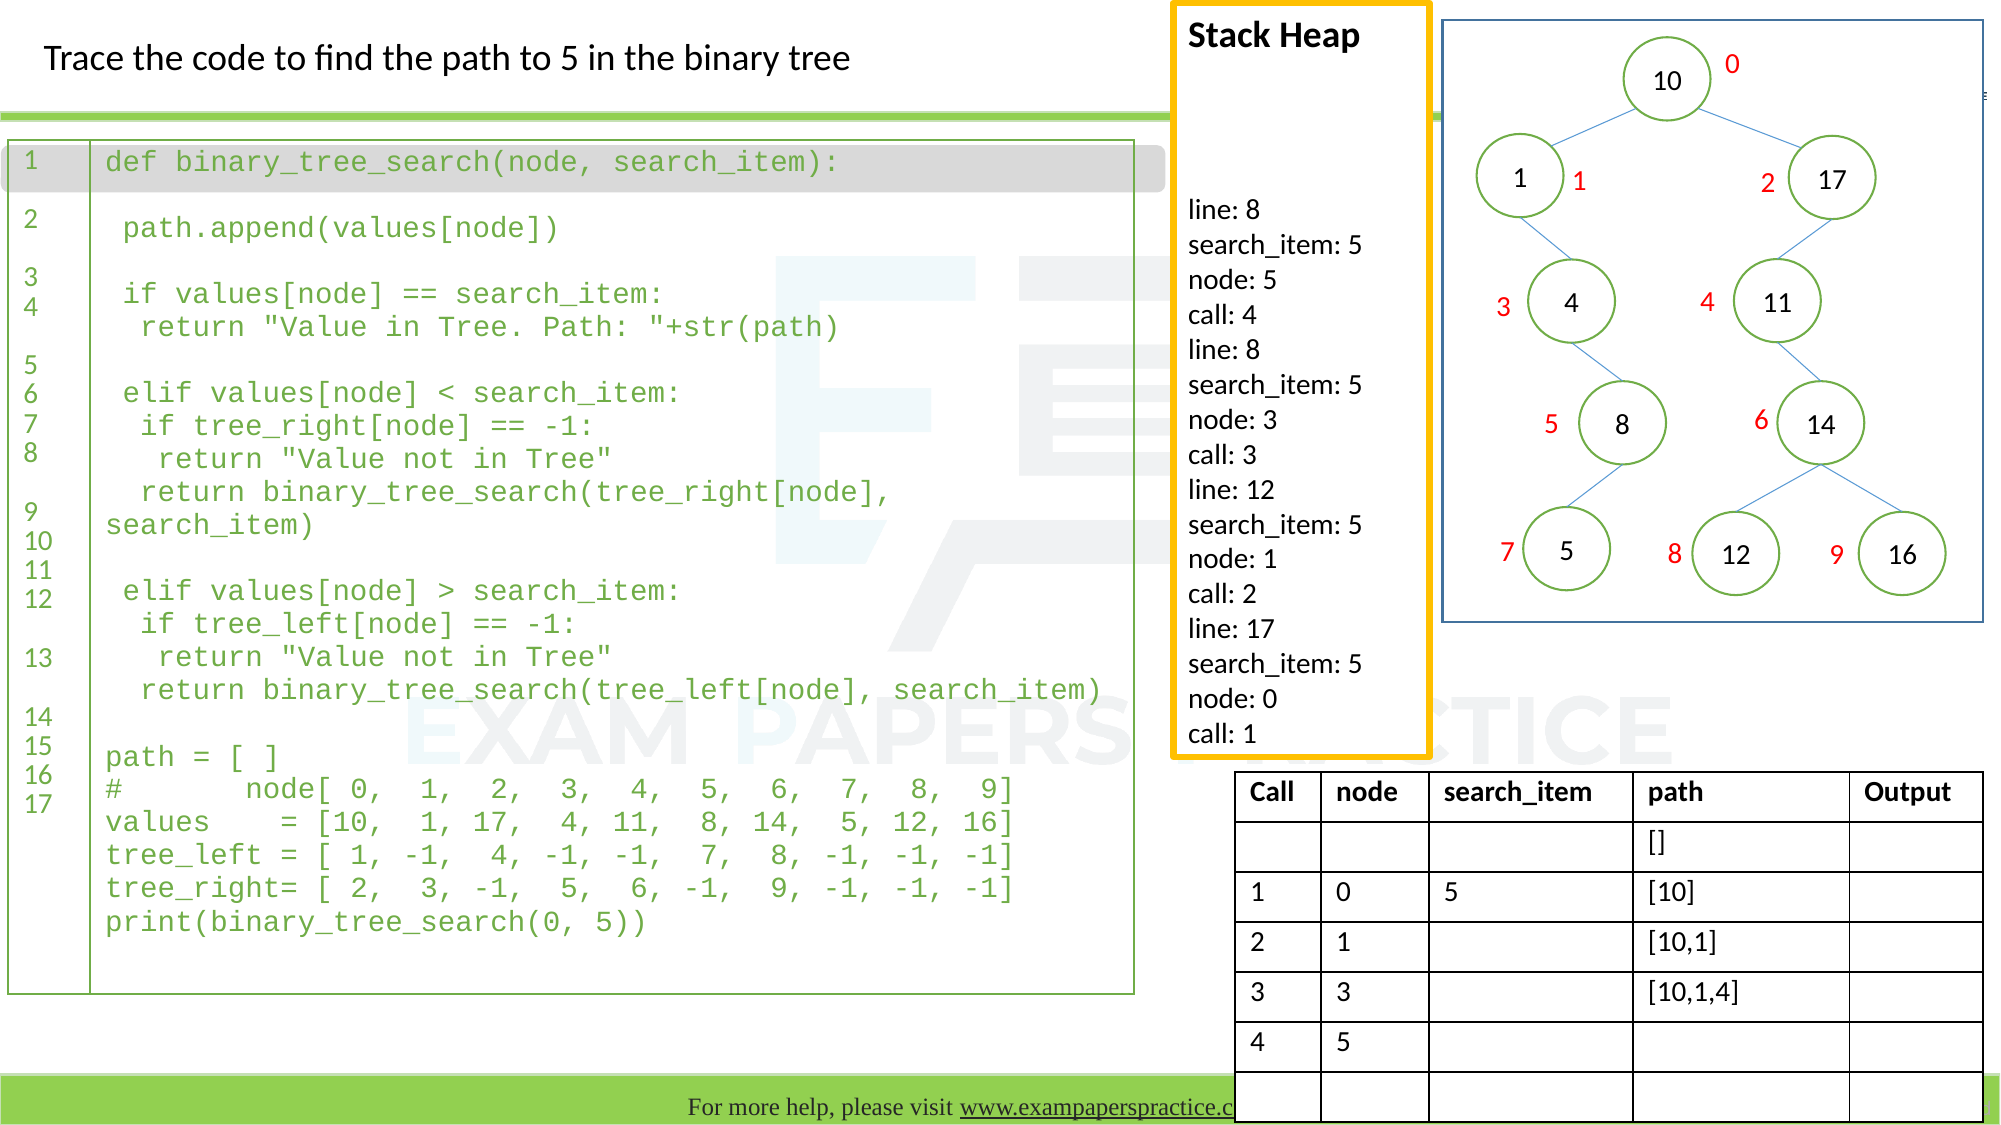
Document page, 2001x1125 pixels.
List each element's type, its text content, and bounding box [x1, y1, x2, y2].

table_cell 5 [1430, 873, 1632, 921]
table_cell [1850, 923, 1982, 971]
table_cell [10,1,4] [1634, 973, 1849, 1021]
text_box Stack Heap line: 8 search_item: 5 node: 5 call: 4 line: 8 search_item: 5 node: 3 call: 3 line: 12 search_item: 5 node: 1 call: 2 line: 17 search_item: 5 node: 0 call: 1 [1173, 2, 1430, 757]
table_cell [1850, 1023, 1982, 1071]
table_cell [1322, 823, 1428, 871]
table_cell [1430, 1023, 1632, 1071]
table_header path [1634, 773, 1849, 821]
table_cell [1430, 823, 1632, 871]
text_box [1442, 20, 1984, 623]
table_cell 0 [1322, 873, 1428, 921]
table_cell 1 [1322, 923, 1428, 971]
table_cell [1850, 873, 1982, 921]
table_header def binary_tree_search(node, search_item): path.append(values[node]) if values[node] == search_item: return "Value in Tree. Path: "+str(path) elif values[node] < search_item: if tree_right[node] == -1: return "Value not in Tree" return binary_tree_search(tree_right[node], search_item) elif values[node] > search_item: if tree_left[node] == -1: return "Value not in Tree" return binary_tree_search(tree_left[node], search_item) path = [ ] # node[ 0, 1, 2, 3, 4, 5, 6, 7, 8, 9] values = [10, 1, 17, 4, 11, 8, 14, 5, 12, 16] tree_left = [ 1, -1, 4, -1, -1, 7, 8, -1, -1, -1] tree_right= [ 2, 3, -1, 5, 6, -1, 9, -1, -1, -1] print(binary_tree_search(0, 5)) [91, 141, 1133, 993]
table_cell [1236, 823, 1320, 871]
table_cell [1430, 1073, 1632, 1121]
table_cell [1850, 973, 1982, 1021]
table_header Output [1850, 773, 1982, 821]
table_cell [10,1] [1634, 923, 1849, 971]
table_cell 5 [1322, 1023, 1428, 1071]
table_cell 3 [1236, 973, 1320, 1021]
table_header Call [1236, 773, 1320, 821]
table_cell [1850, 823, 1982, 871]
table_cell [1850, 1073, 1982, 1121]
table_cell 2 [1236, 923, 1320, 971]
table_cell [1634, 1023, 1849, 1071]
table_header node [1322, 773, 1428, 821]
table_cell [1430, 973, 1632, 1021]
text_box Trace the code to find the path to 5 in the binary tree [28, 25, 1072, 86]
table_cell [1236, 1073, 1320, 1121]
text_box [0, 145, 7, 192]
table_header search_item [1430, 773, 1632, 821]
table_cell [] [1634, 823, 1849, 871]
text_box [1135, 145, 1166, 193]
table_cell [1430, 923, 1632, 971]
table_header 1 2 3 4 5 6 7 8 9 10 11 12 13 14 15 16 17 [9, 141, 89, 993]
table_cell 1 [1236, 873, 1320, 921]
table_cell [1322, 1073, 1428, 1121]
table_cell 3 [1322, 973, 1428, 1021]
table_cell 4 [1236, 1023, 1320, 1071]
table_cell [10] [1634, 873, 1849, 921]
table_cell [1634, 1073, 1849, 1121]
